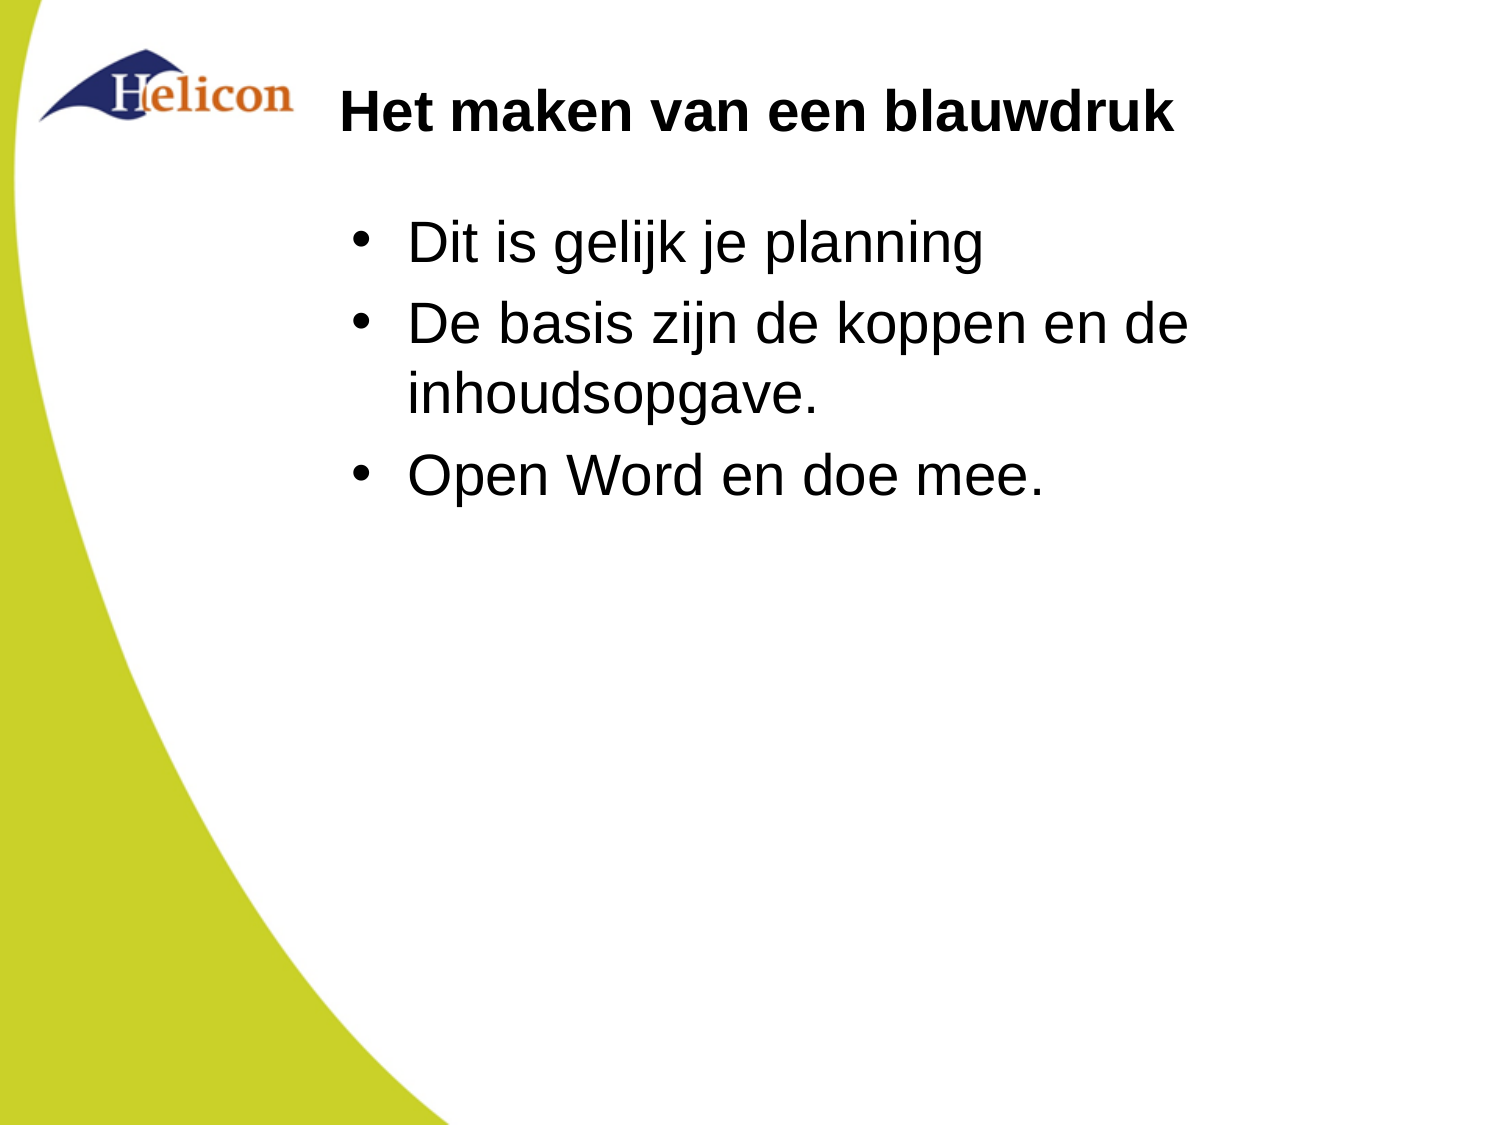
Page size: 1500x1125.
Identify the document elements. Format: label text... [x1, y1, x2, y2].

list Dit is gelijk je planning De basis zijn de koppen en de inhoudsopgave. Open Word en doe mee. [336, 196, 1425, 1005]
title Het maken van een blauwdruk [324, 54, 1415, 161]
picture [0, 0, 1500, 1125]
